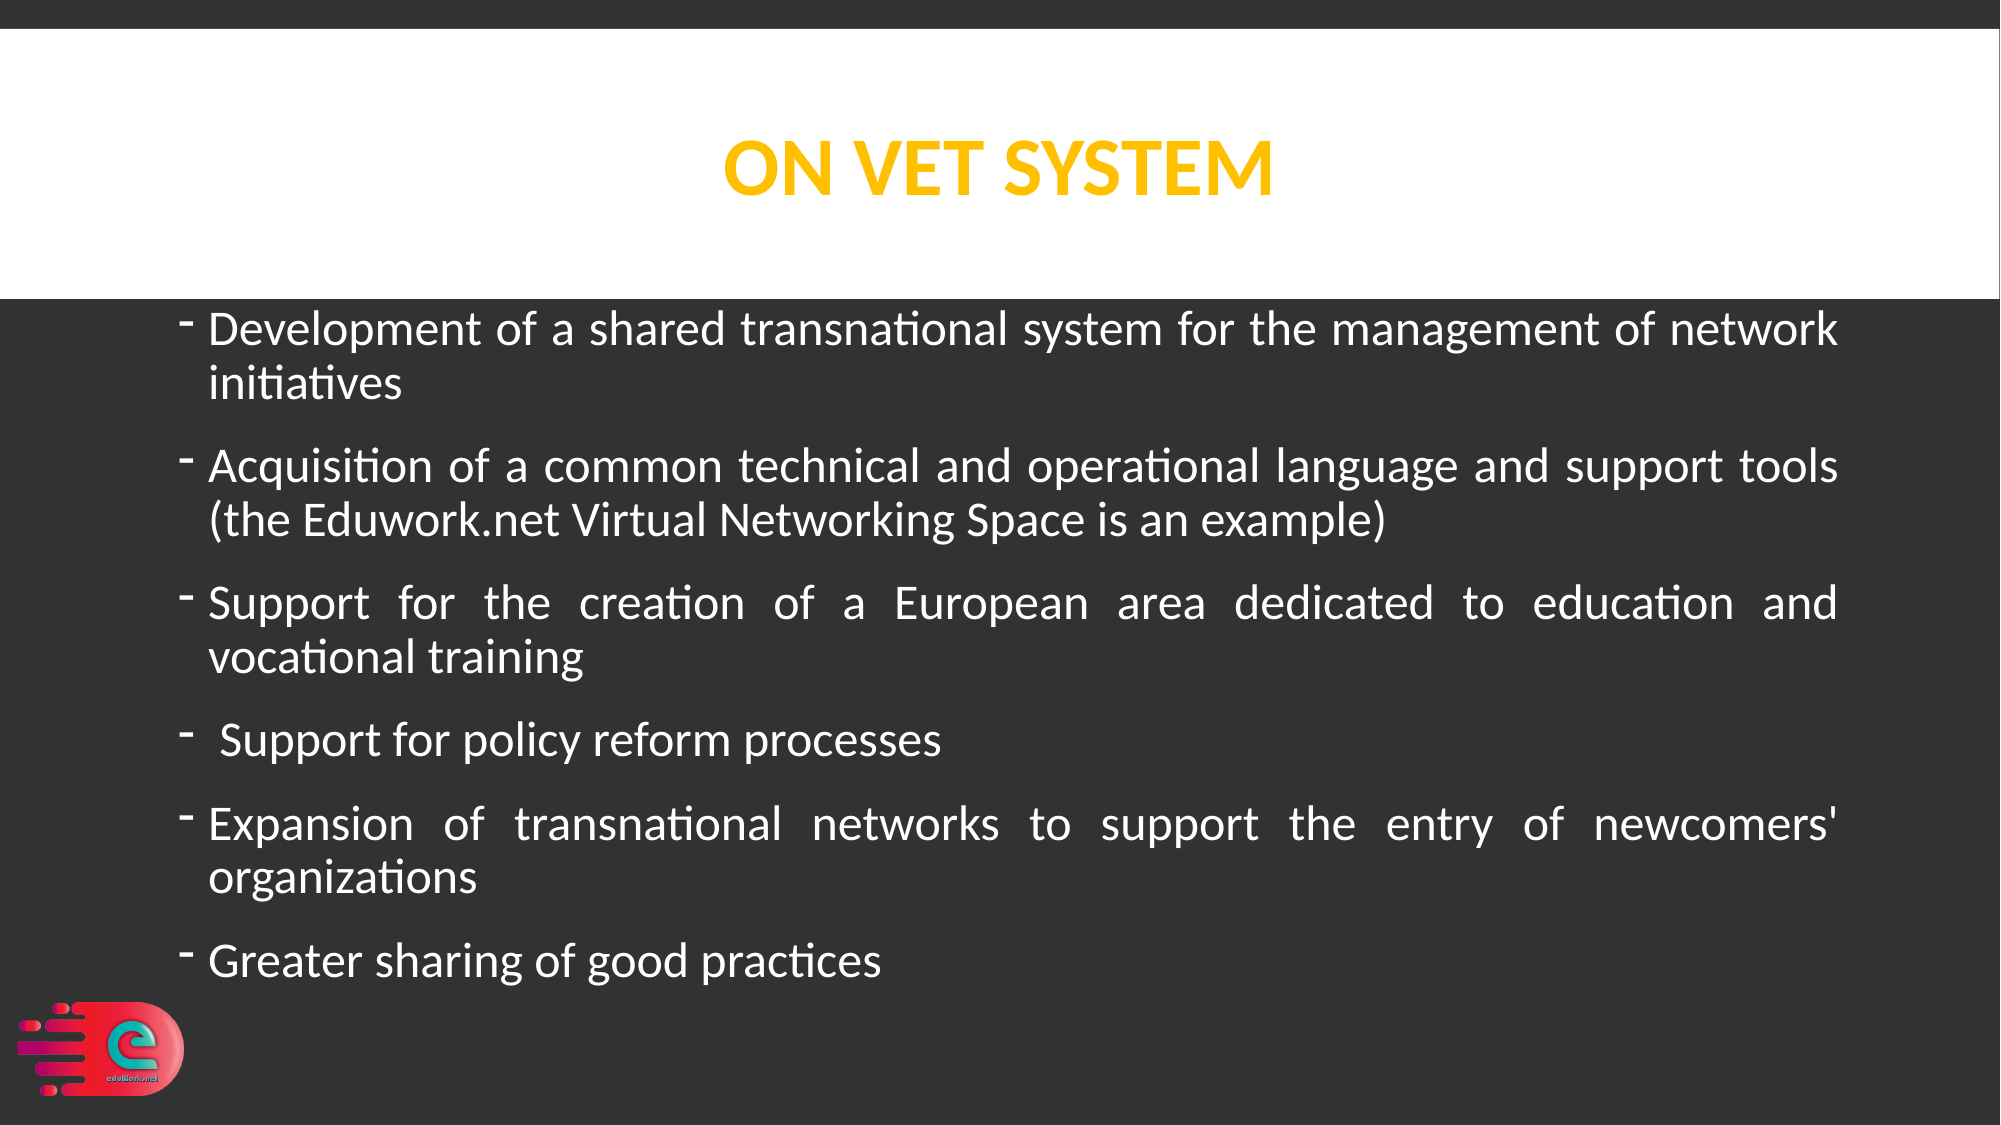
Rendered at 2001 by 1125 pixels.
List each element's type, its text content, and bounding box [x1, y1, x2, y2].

picture [17, 1002, 184, 1096]
title ON VET SYSTEM [0, 46, 2000, 295]
list Development of a shared transnational system for the management of network initiatives Acquisition of a common technical and operational language and support tools (the Eduwork.net Virtual Networking Space is an example) Support for the creation of a European area dedicated to education and vocational training Support for policy reform processes Expansion of transnational networks to support the entry of newcomers' organizations Greater sharing of good practices [163, 294, 1855, 1020]
